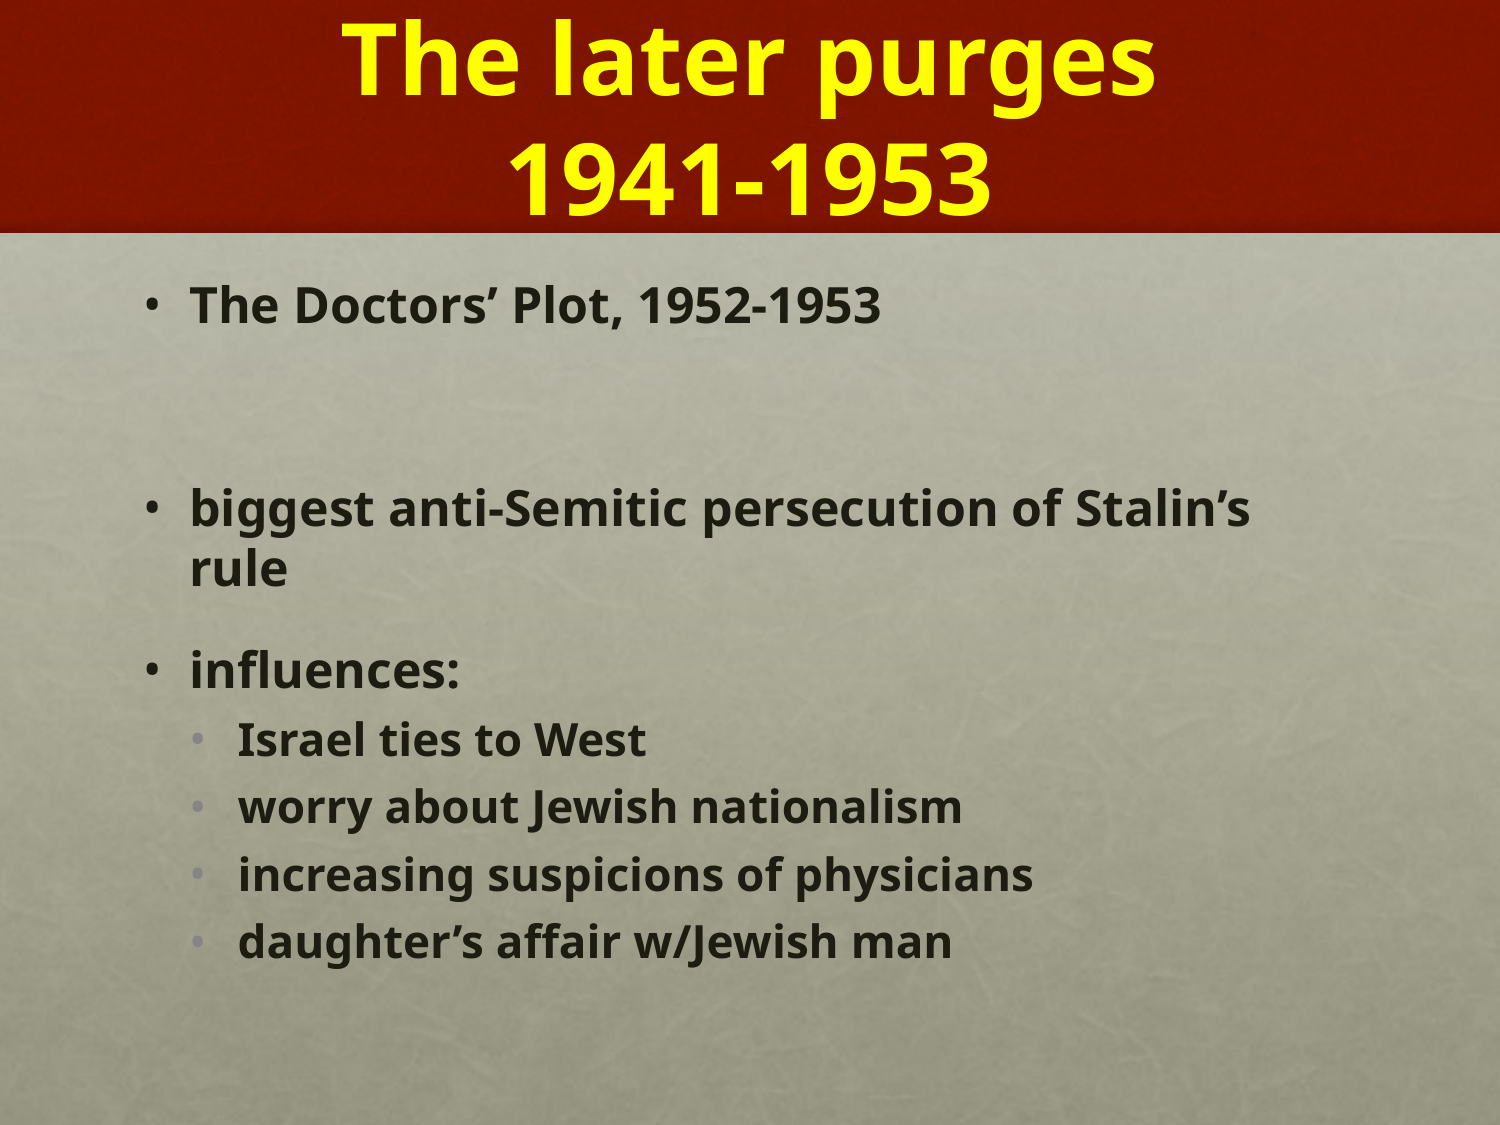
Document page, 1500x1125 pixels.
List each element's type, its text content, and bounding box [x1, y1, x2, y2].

picture [0, 214, 1500, 1125]
title The later purges 1941-1953 [127, 10, 1372, 221]
list The Doctors’ Plot, 1952-1953 biggest anti-Semitic persecution of Stalin’s rule influences: Israel ties to West worry about Jewish nationalism increasing suspicions of physicians daughter’s affair w/Jewish man [127, 265, 1372, 1125]
